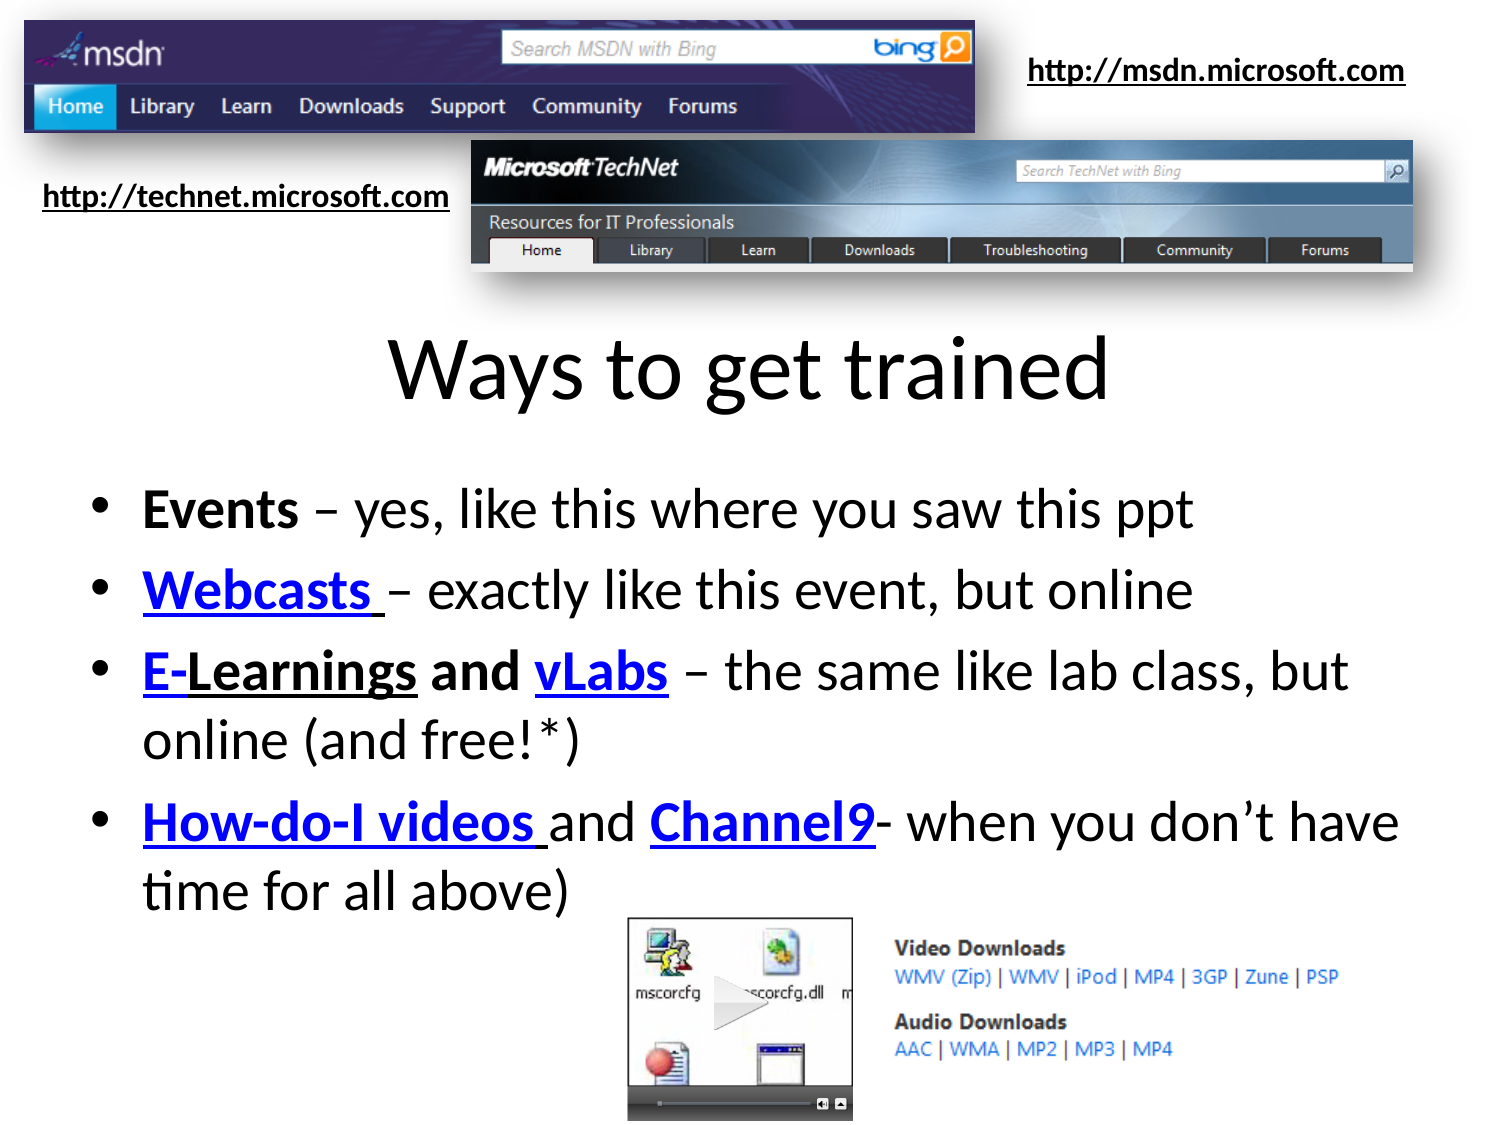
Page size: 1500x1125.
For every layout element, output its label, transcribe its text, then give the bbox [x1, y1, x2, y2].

picture [887, 937, 1344, 1065]
title Ways to get trained [75, 299, 1425, 425]
picture [24, 20, 975, 133]
picture [471, 140, 1413, 272]
picture [624, 912, 856, 1125]
list Events – yes, like this where you saw this ppt Webcasts – exactly like this event, but online E-Learnings and vLabs – the same like lab class, but online (and free!*) How-do-I videos and Channel9- when you don’t have time for all above) [75, 462, 1425, 1005]
